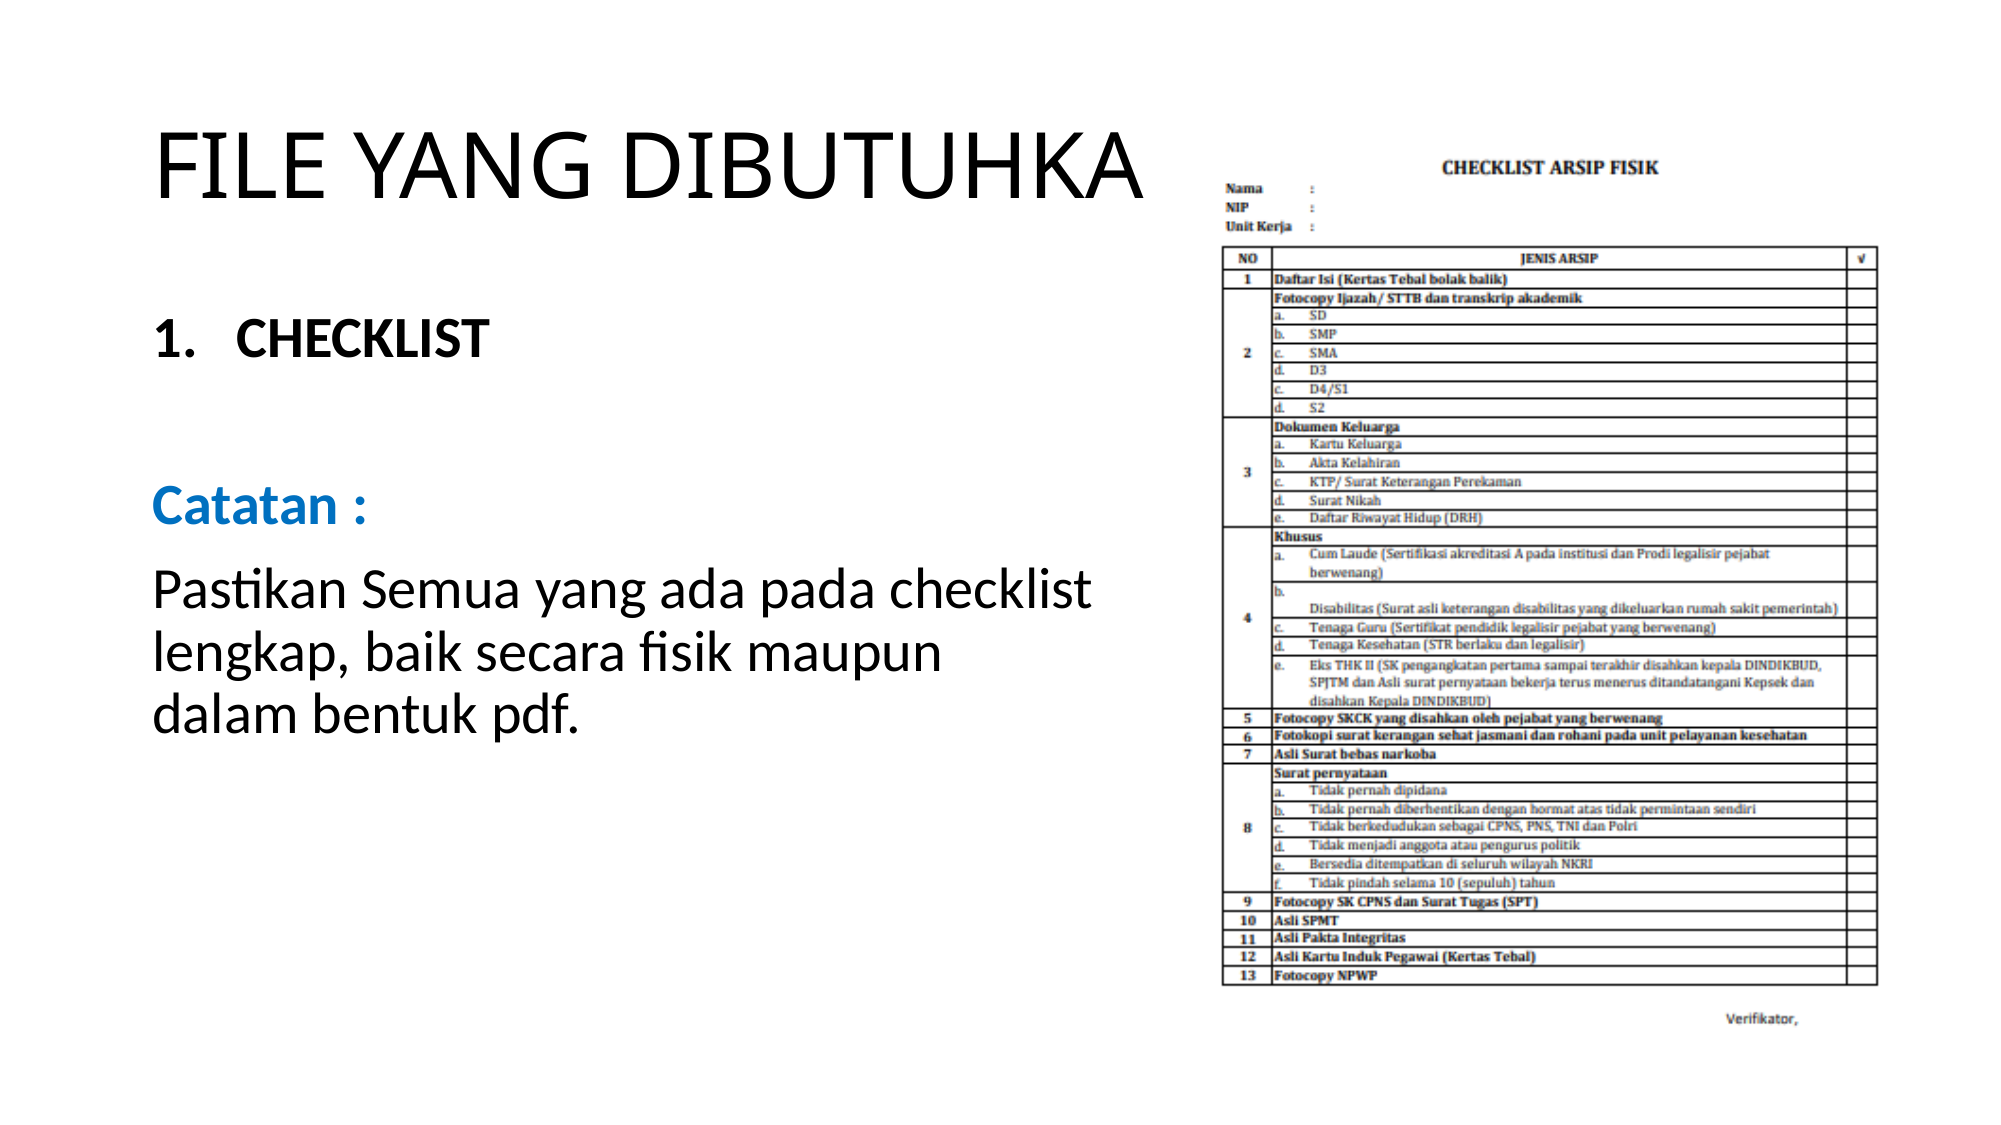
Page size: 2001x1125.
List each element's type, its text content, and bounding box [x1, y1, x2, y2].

picture [1147, 119, 1929, 1042]
list CHECKLIST Catatan : Pastikan Semua yang ada pada checklist lengkap, baik secara fisik maupun dalam bentuk pdf. [137, 299, 1118, 1013]
title FILE YANG DIBUTUHKAN : [137, 59, 1863, 278]
